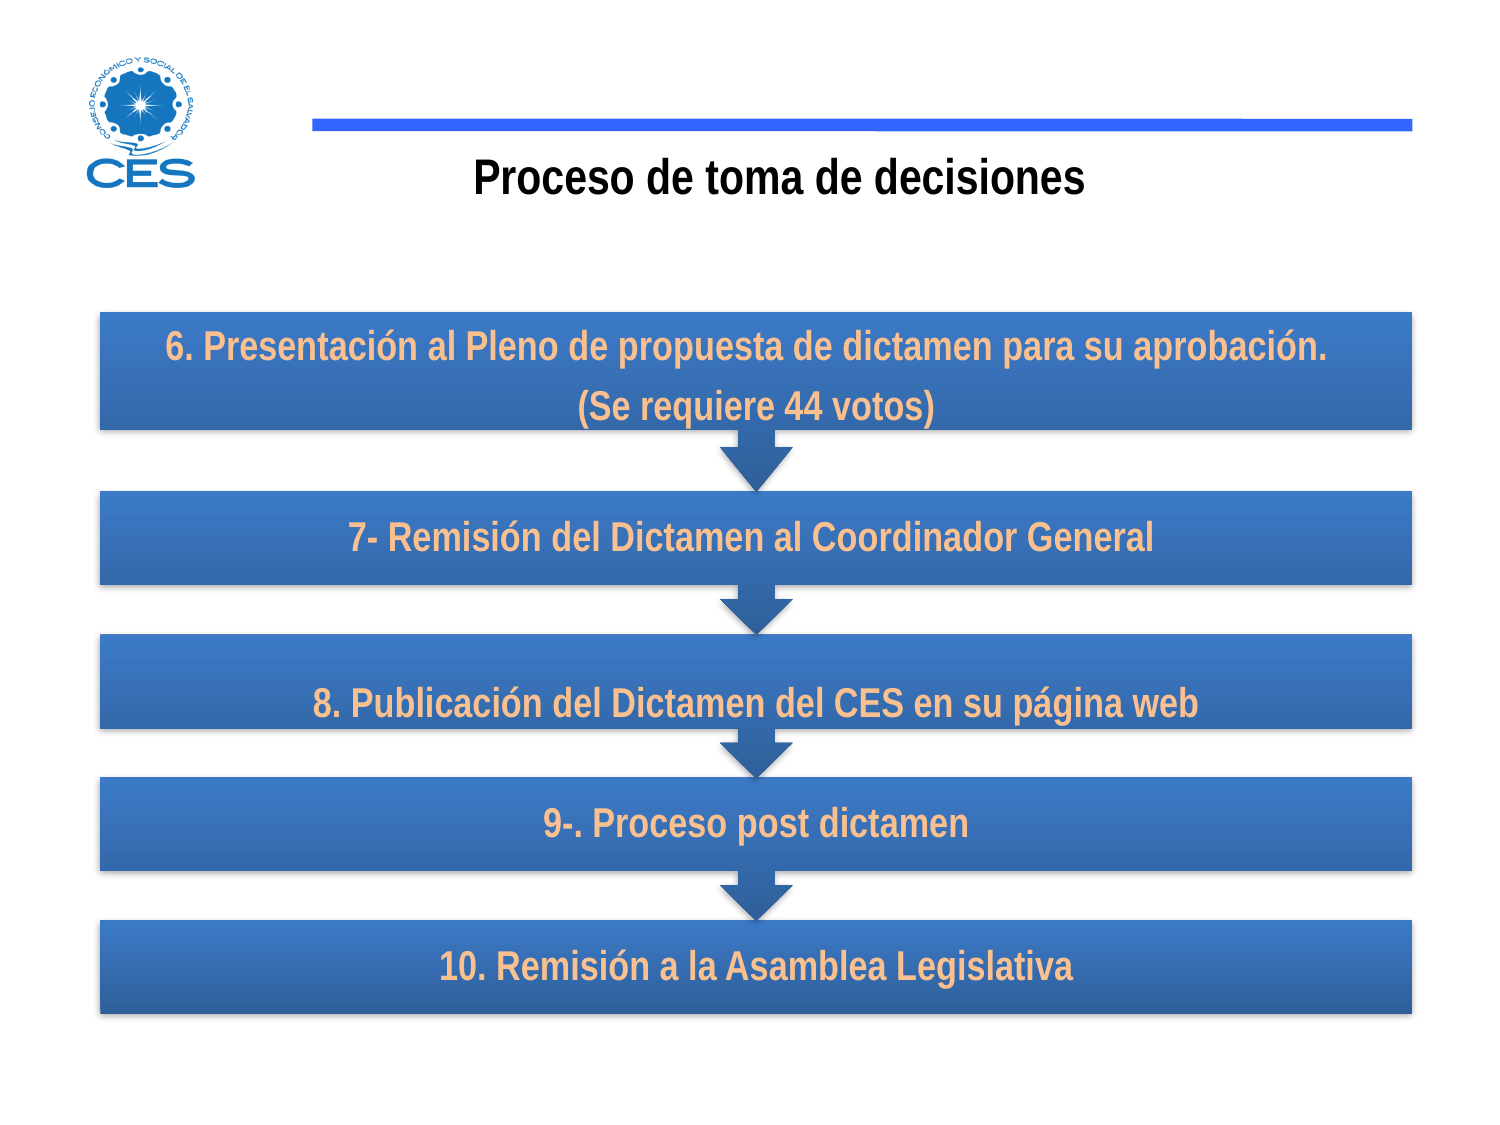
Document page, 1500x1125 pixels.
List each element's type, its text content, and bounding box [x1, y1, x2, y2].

picture [37, 49, 247, 198]
text_box Proceso de toma de decisiones [348, 137, 1211, 212]
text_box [100, 311, 1413, 1015]
